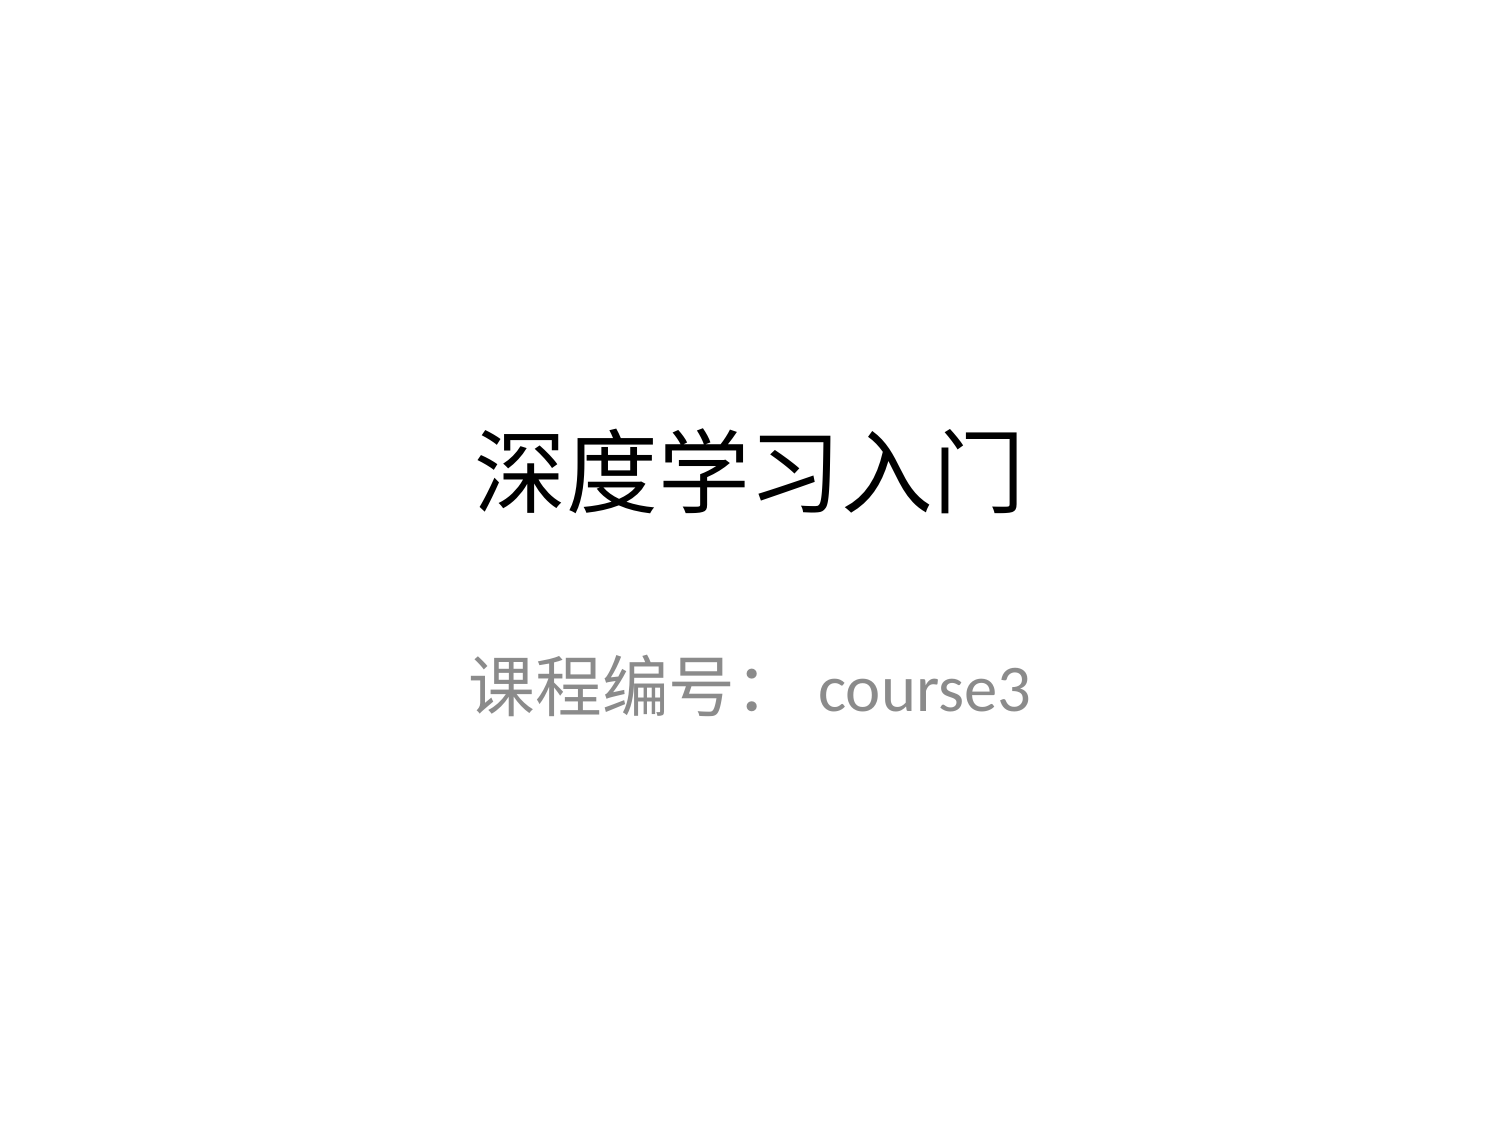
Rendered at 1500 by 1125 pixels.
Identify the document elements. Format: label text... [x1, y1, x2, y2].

subtitle 课程编号：course3 [225, 637, 1275, 925]
title 深度学习入门 [112, 349, 1388, 591]
